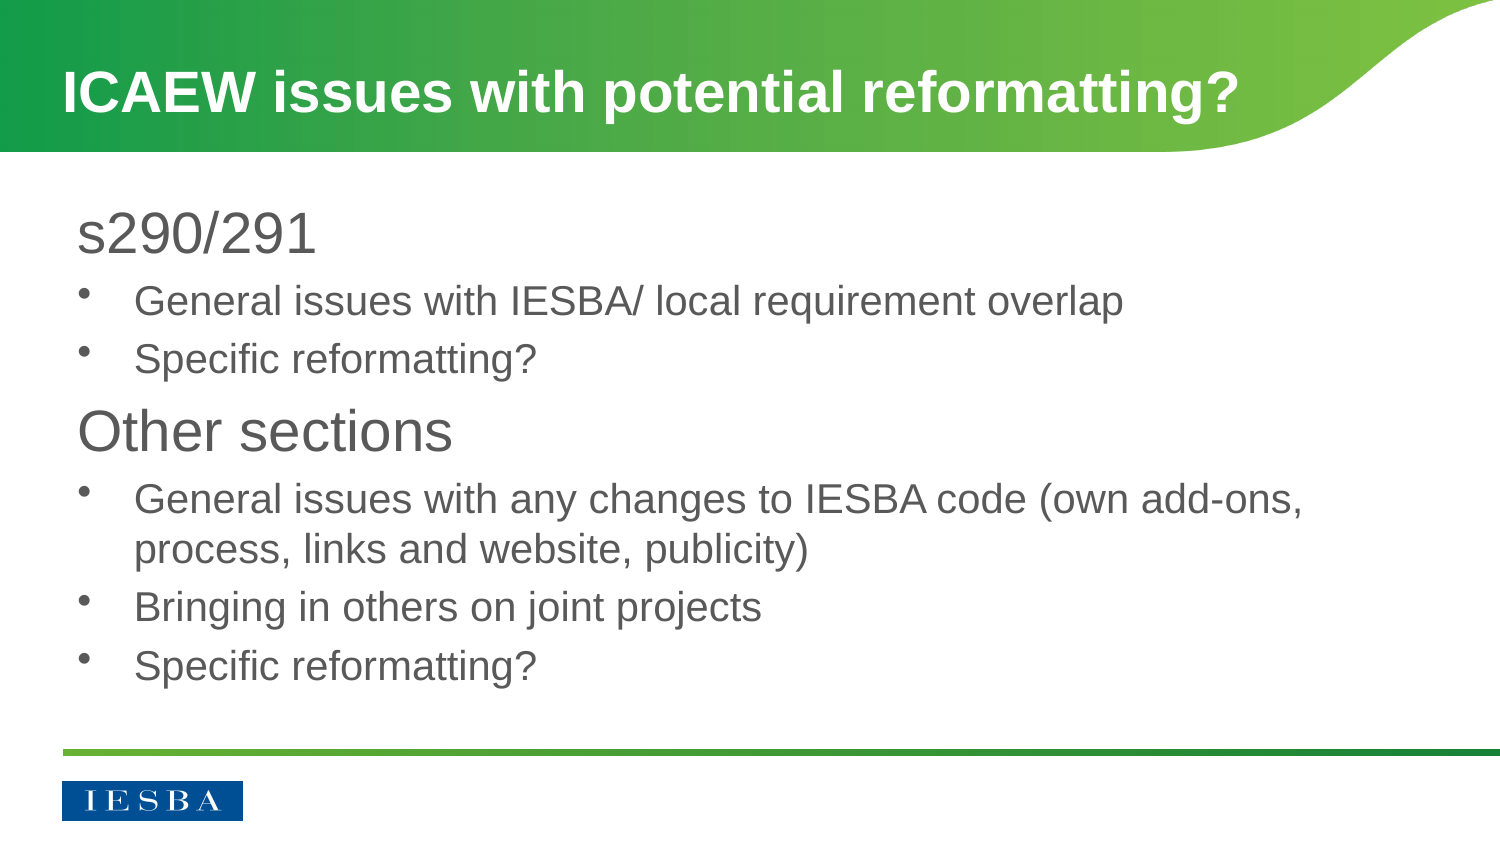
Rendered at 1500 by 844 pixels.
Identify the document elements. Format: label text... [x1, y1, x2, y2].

picture [0, 0, 1497, 152]
title ICAEW issues with potential reformatting? [62, 56, 1300, 122]
picture [62, 781, 243, 821]
list s290/291 General issues with IESBA/ local requirement overlap Specific reformatting? Other sections General issues with any changes to IESBA code (own add-ons, process, links and website, publicity) Bringing in others on joint projects Specific reformatting? [62, 187, 1450, 694]
